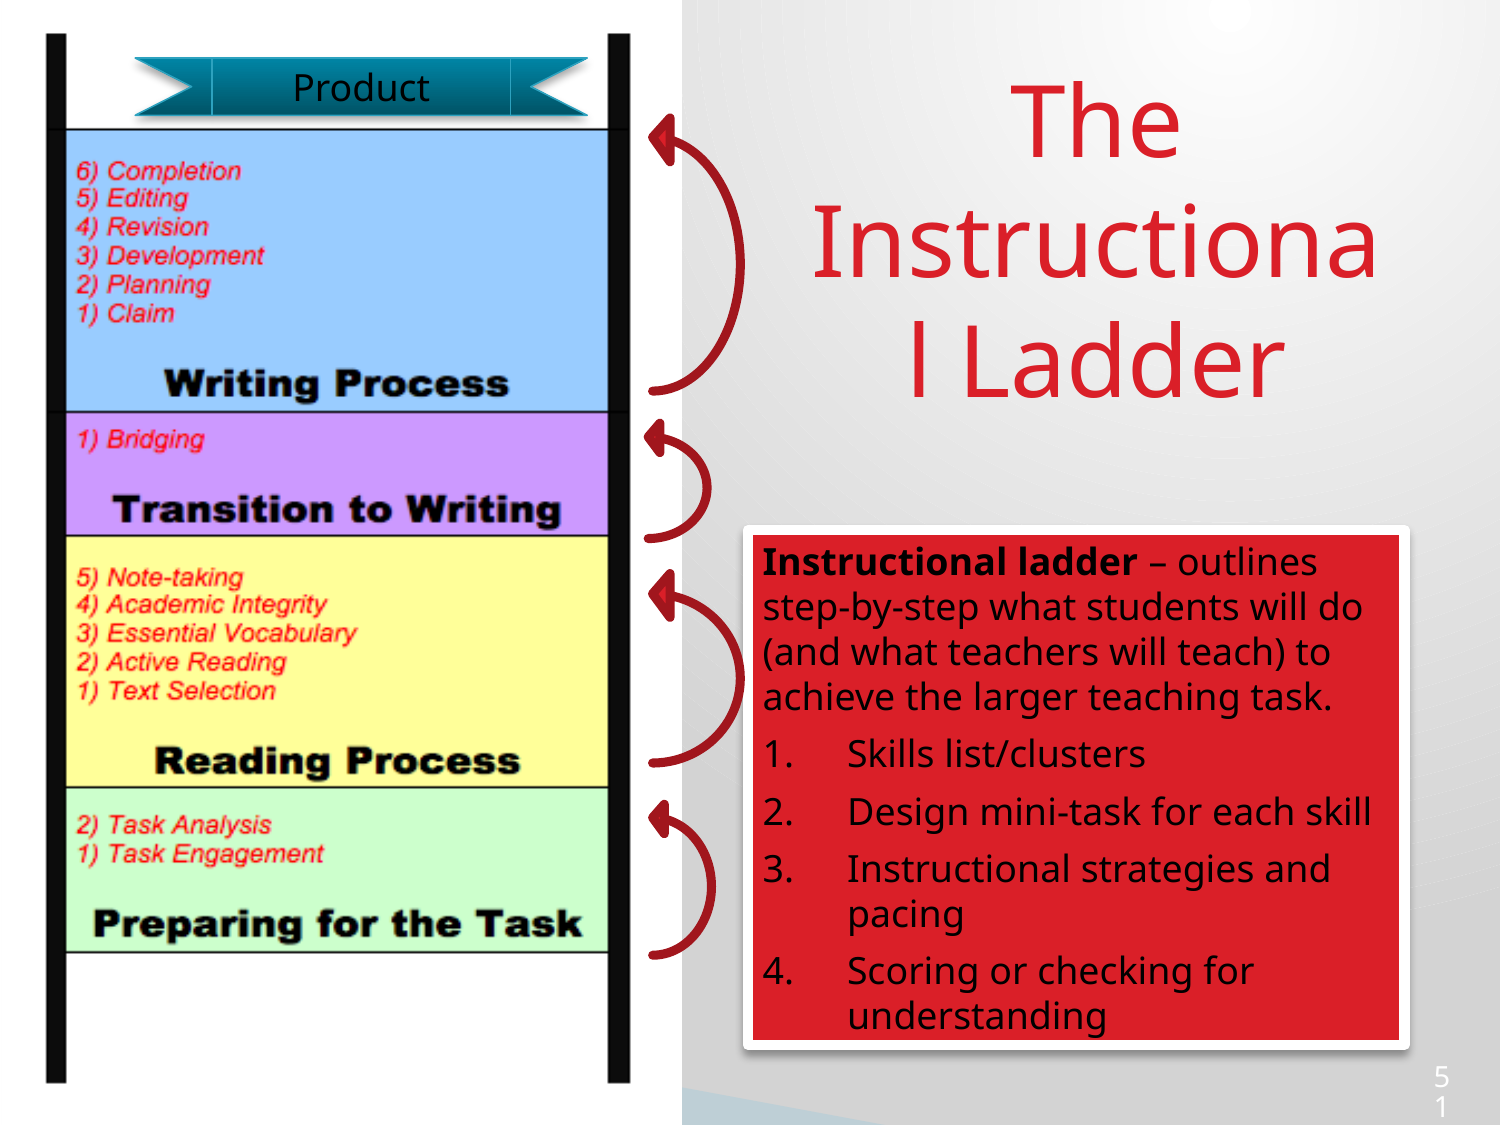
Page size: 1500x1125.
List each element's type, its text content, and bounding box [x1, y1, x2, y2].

text_box [688, 825, 717, 948]
slide_number 51 [1418, 1051, 1479, 1112]
text_box [688, 596, 745, 761]
text_box [688, 142, 745, 386]
text_box Instructional ladder – outlines step-by-step what students will do (and what teachers will teach) to achieve the larger teaching task. Skills list/clusters Design mini-task for each skill Instructional strategies and pacing Scoring or checking for understanding [743, 525, 1410, 1050]
text_box The Instructional Ladder [787, 50, 1407, 425]
text_box [688, 444, 712, 531]
picture [0, 0, 683, 1125]
